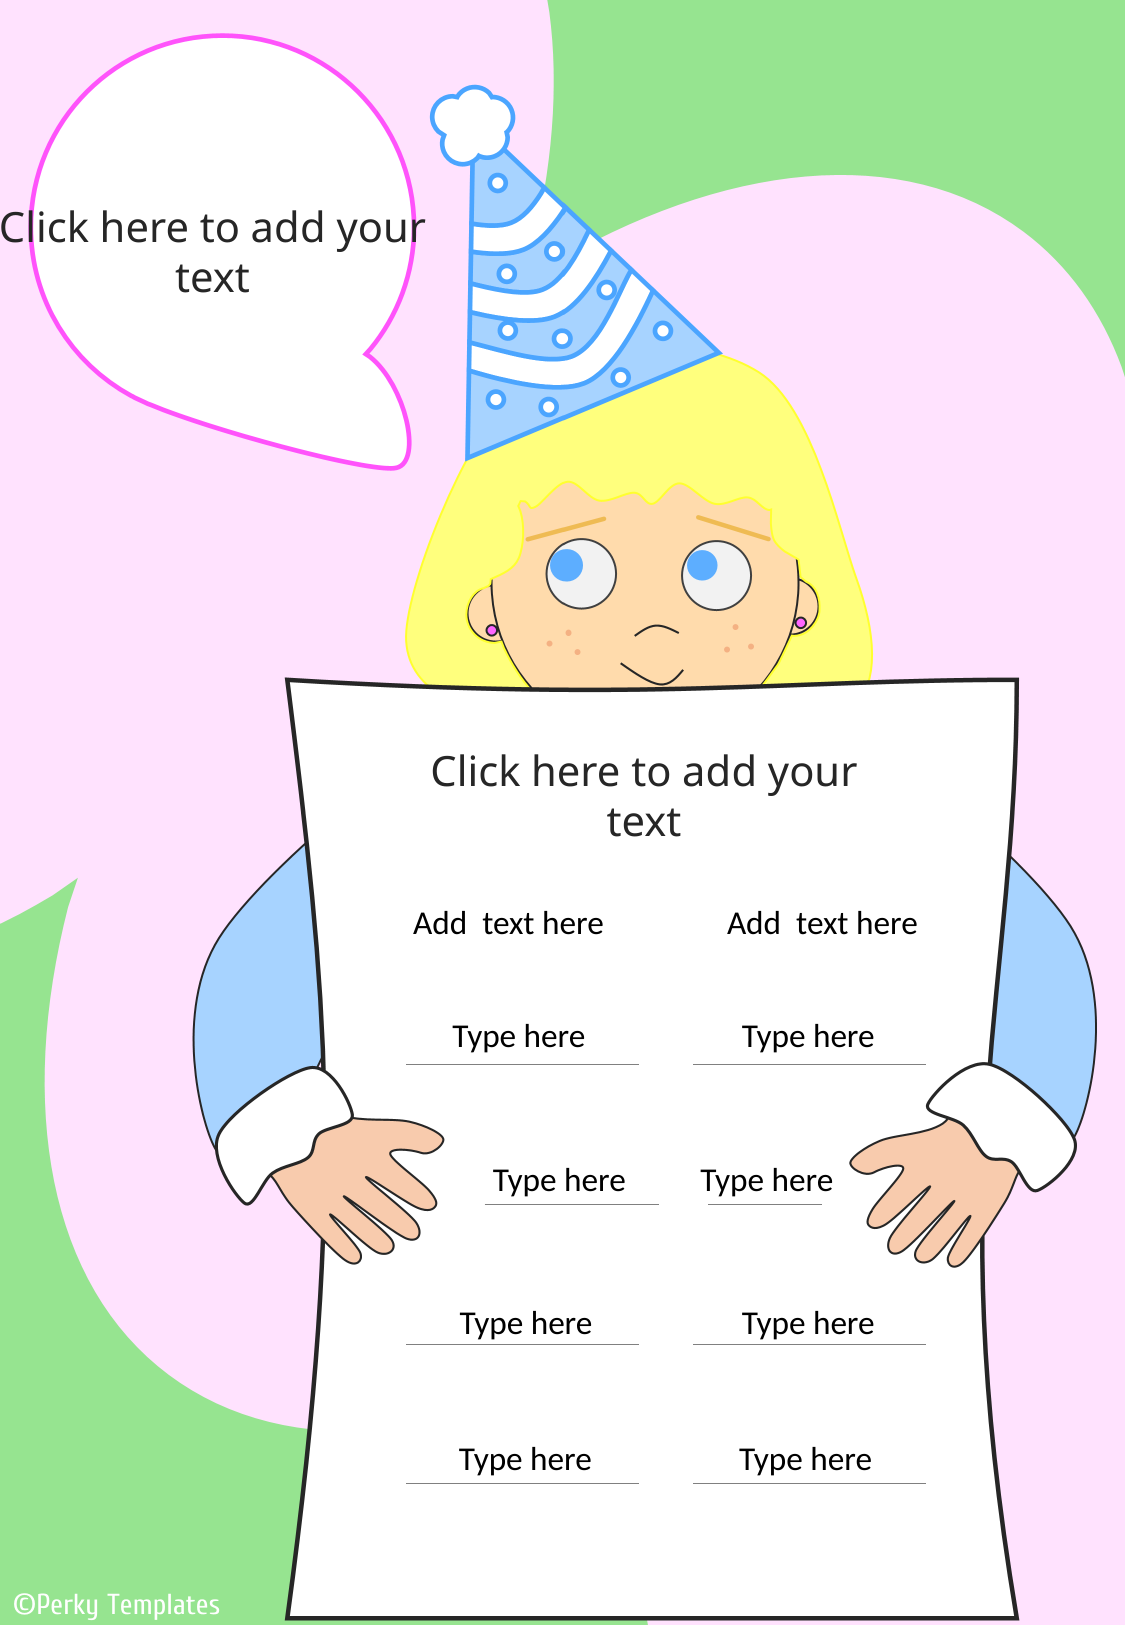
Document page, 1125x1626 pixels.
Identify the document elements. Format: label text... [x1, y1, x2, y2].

text_box Add text here [369, 893, 649, 949]
text_box Type here [669, 1007, 948, 1062]
text_box Click here to add your text [0, 193, 446, 309]
text_box Add text here [683, 893, 962, 949]
text_box Type here [666, 1430, 945, 1485]
text_box Type here [699, 1150, 907, 1206]
text_box Type here [420, 1150, 699, 1206]
text_box Type here [669, 1293, 948, 1349]
text_box Type here [386, 1293, 666, 1349]
text_box Type here [379, 1007, 659, 1062]
picture [0, 0, 1125, 1625]
text_box Type here [386, 1430, 665, 1485]
text_box Click here to add your text [411, 736, 877, 852]
